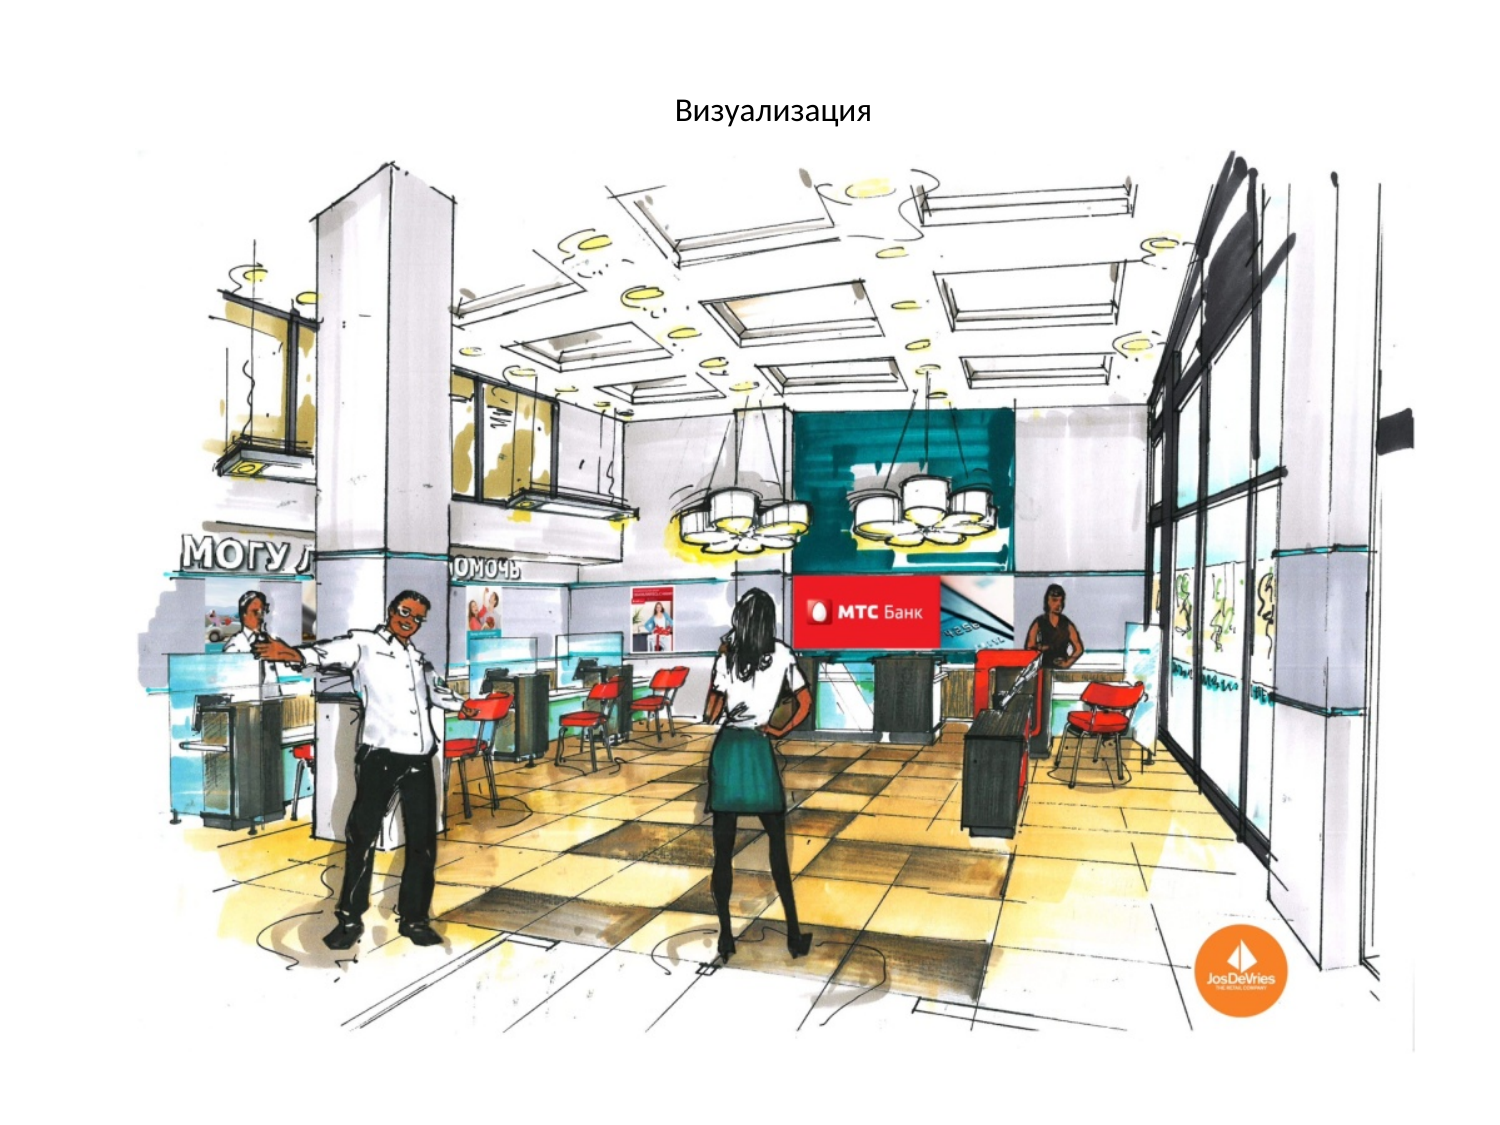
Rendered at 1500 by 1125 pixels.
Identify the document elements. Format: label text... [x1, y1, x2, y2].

title Визуализация [655, 90, 892, 126]
picture [135, 148, 1416, 1055]
